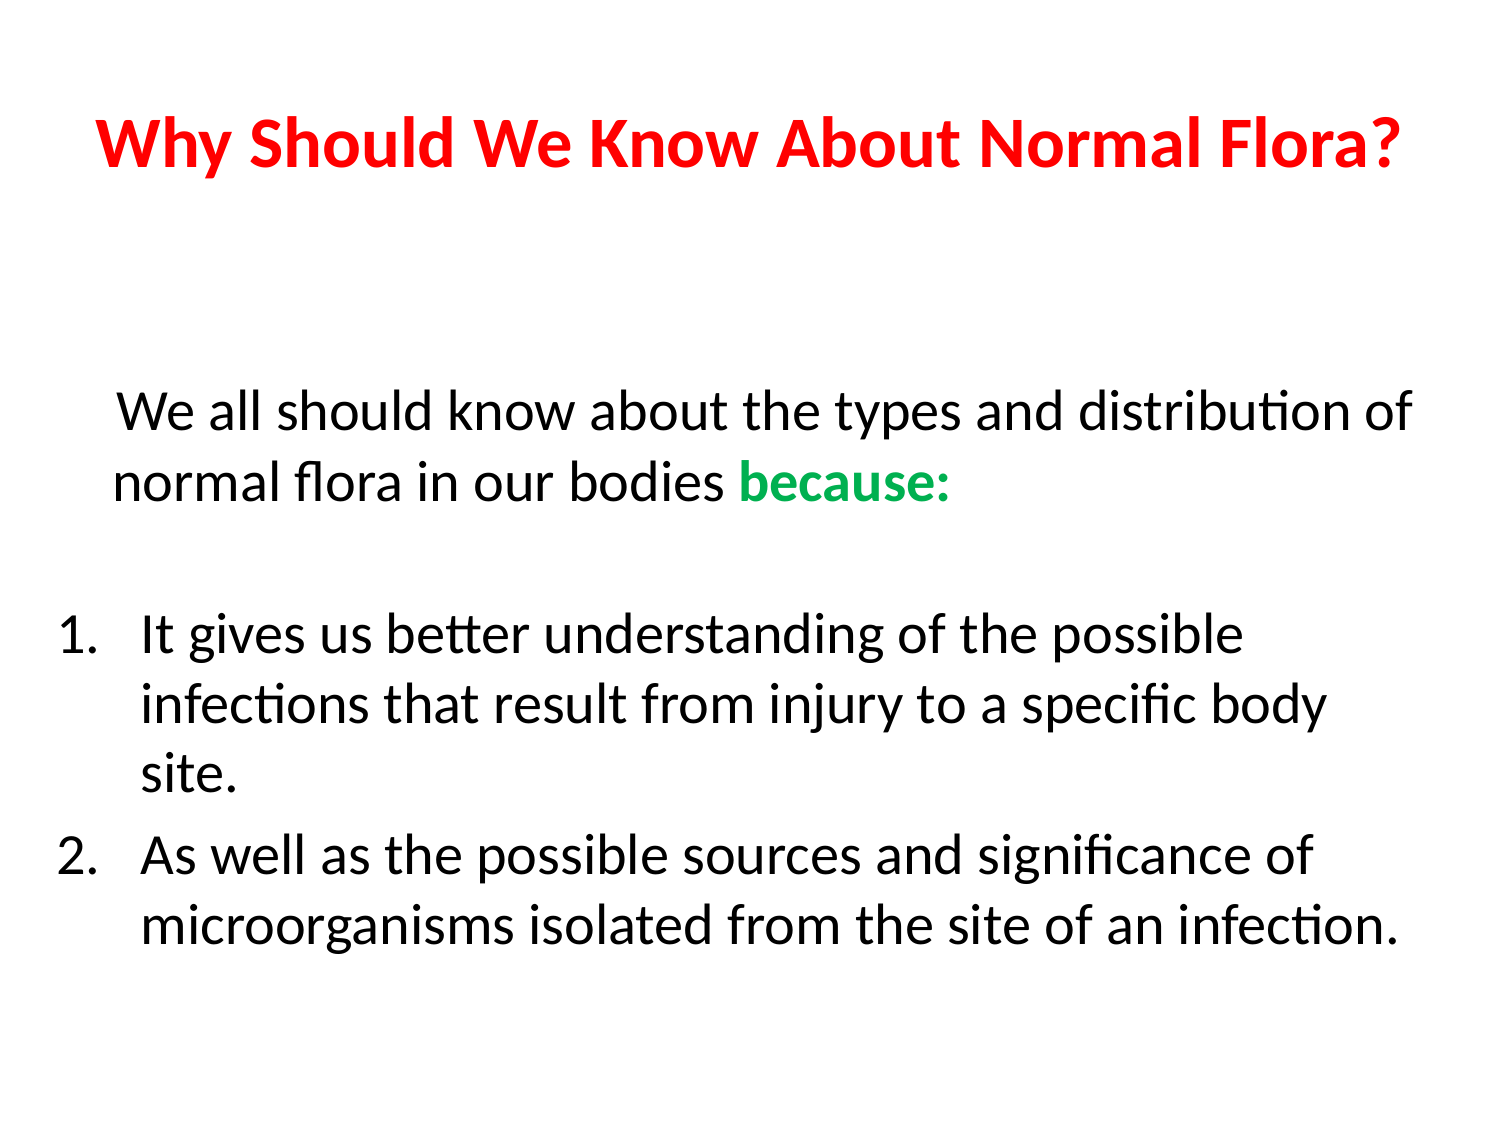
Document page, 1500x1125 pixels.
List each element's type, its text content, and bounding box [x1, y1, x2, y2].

list We all should know about the types and distribution of normal flora in our bodies because: It gives us better understanding of the possible infections that result from injury to a specific body site. As well as the possible sources and significance of microorganisms isolated from the site of an infection. [41, 262, 1447, 1059]
title Why Should We Know About Normal Flora? [75, 45, 1425, 233]
